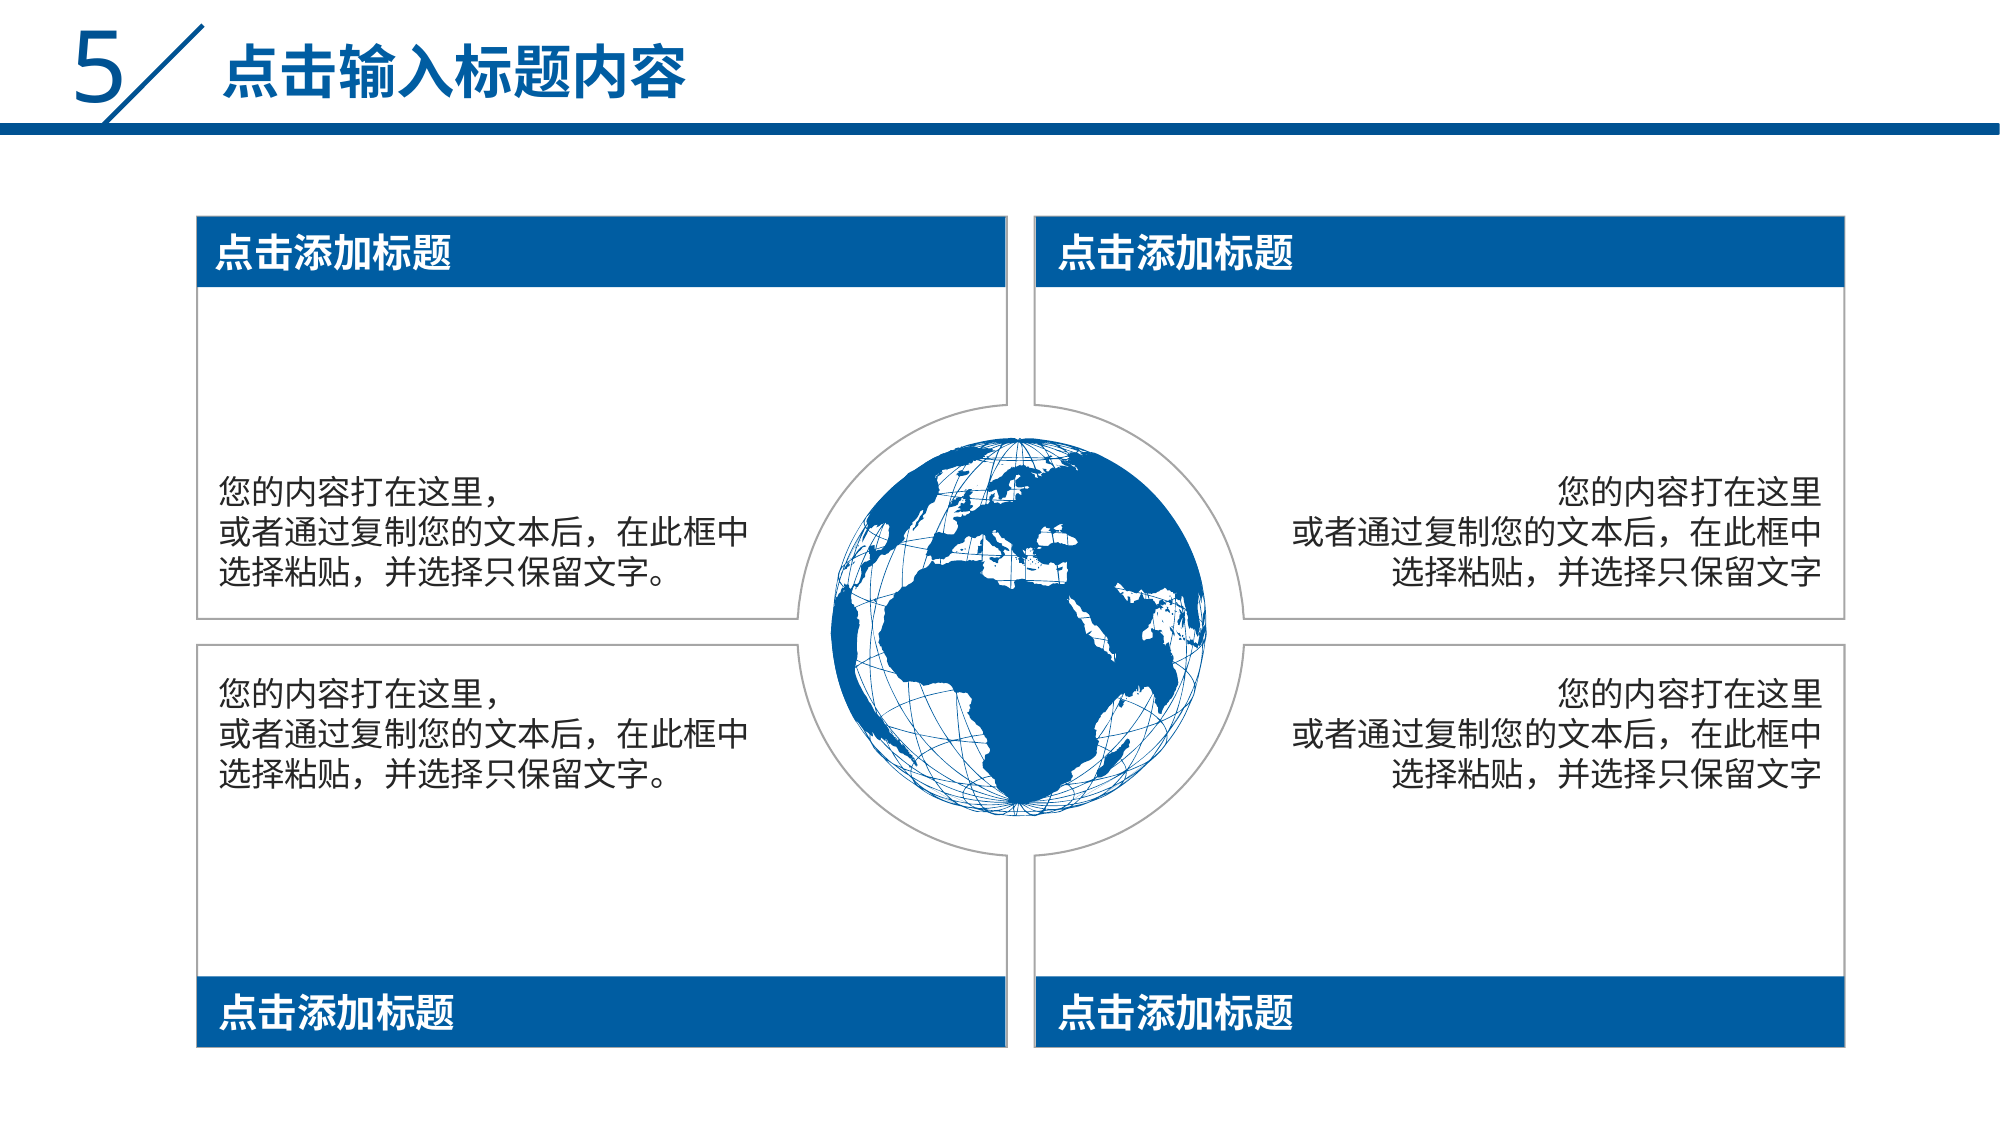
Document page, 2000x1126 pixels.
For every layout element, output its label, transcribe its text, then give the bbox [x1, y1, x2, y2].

text_box 您的内容打在这里 或者通过复制您的文本后，在此框中 选择粘贴，并选择只保留文字 [1034, 644, 1845, 1047]
text_box 点击输入标题内容 [185, 27, 725, 113]
text_box 您的内容打在这里 或者通过复制您的文本后，在此框中 选择粘贴，并选择只保留文字 [1034, 216, 1845, 619]
text_box 点击添加标题 [1036, 976, 1845, 1047]
text_box 您的内容打在这里， 或者通过复制您的文本后，在此框中 选择粘贴，并选择只保留文字。 [197, 216, 1007, 619]
text_box 您的内容打在这里， 或者通过复制您的文本后，在此框中 选择粘贴，并选择只保留文字。 [197, 644, 1007, 1047]
text_box 点击添加标题 [1036, 216, 1845, 288]
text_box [830, 436, 1208, 817]
text_box 点击添加标题 [197, 216, 1006, 288]
text_box 点击添加标题 [197, 976, 1006, 1047]
